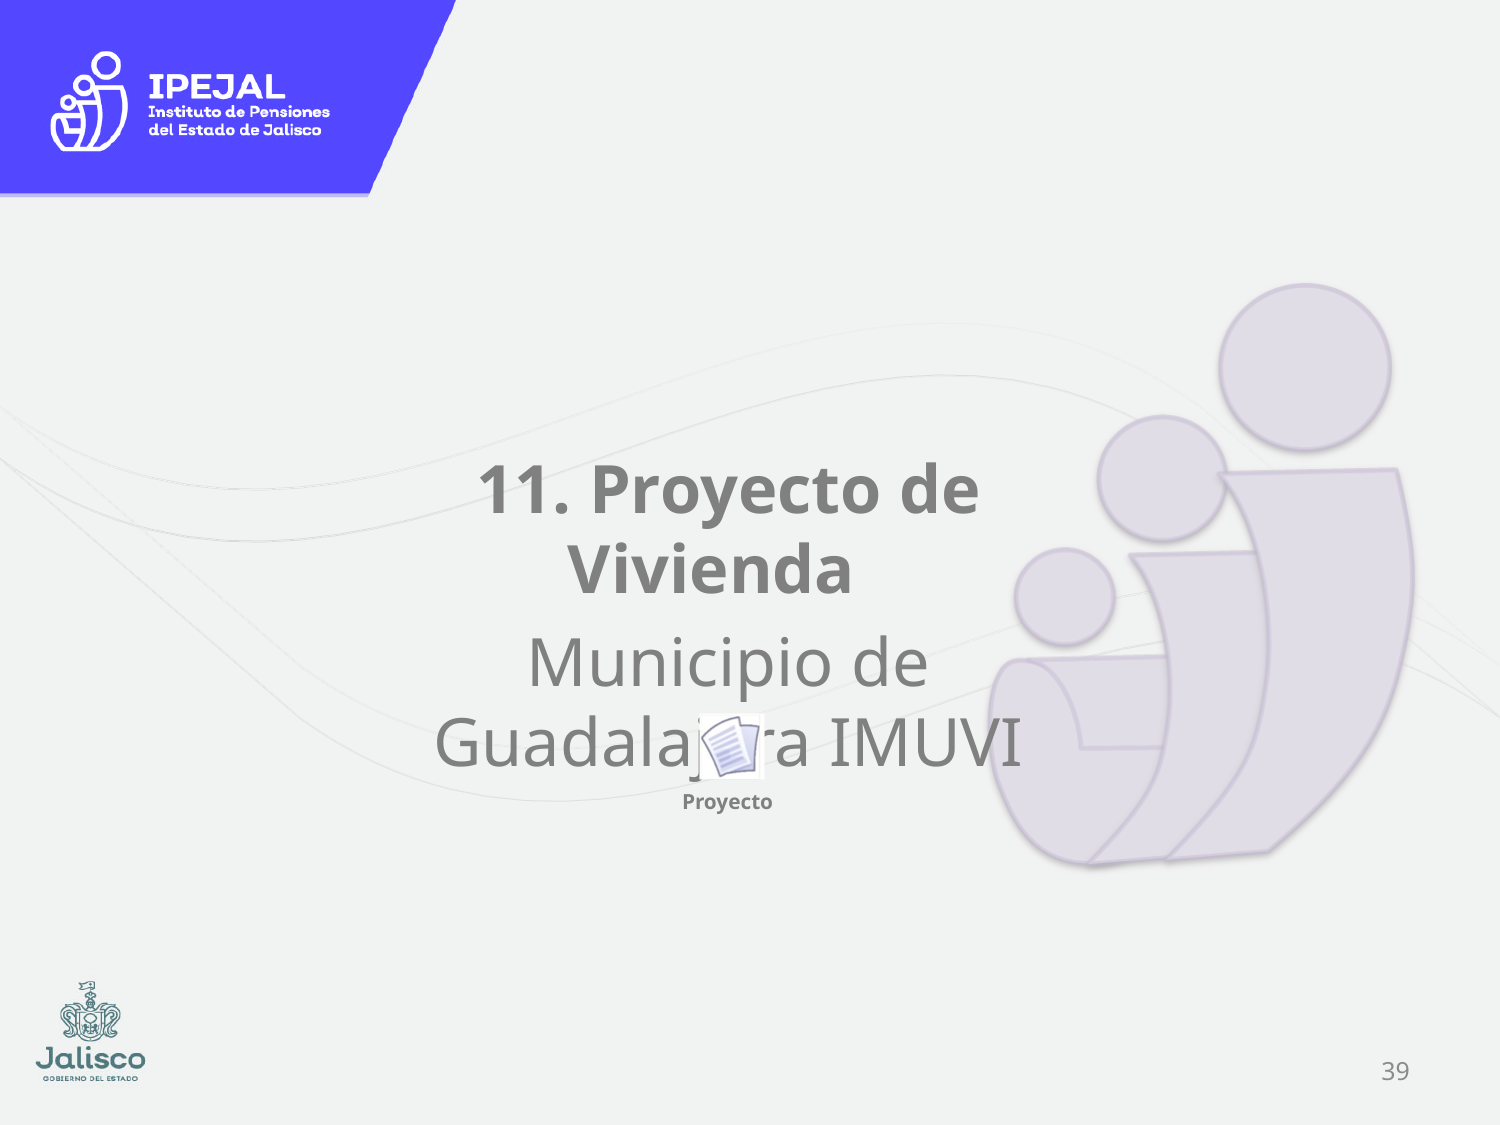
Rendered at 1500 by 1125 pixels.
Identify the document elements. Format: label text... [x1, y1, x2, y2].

picture [0, 969, 1500, 1125]
picture [699, 712, 765, 780]
text_box Proyecto [649, 781, 806, 821]
slide_number 38 [1074, 1042, 1425, 1103]
text_box 11. Proyecto de Vivienda Municipio de Guadalajara IMUVI [353, 439, 1104, 788]
picture [0, 0, 1500, 193]
